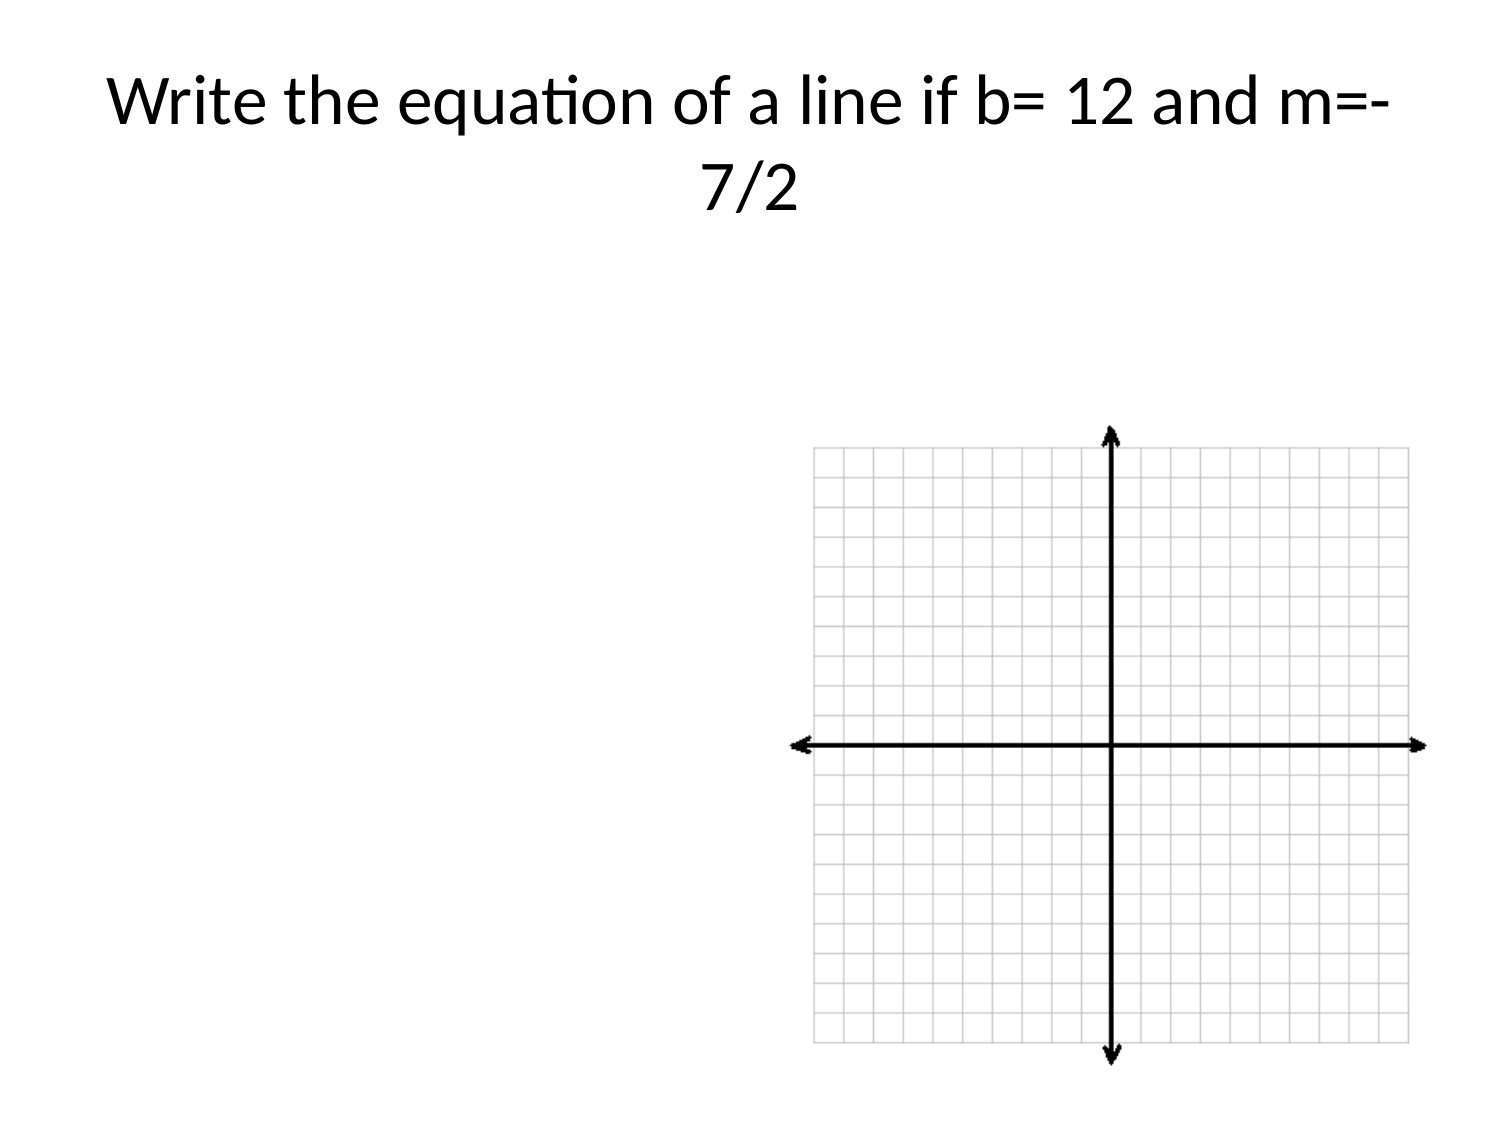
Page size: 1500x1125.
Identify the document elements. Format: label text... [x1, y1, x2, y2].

title Write the equation of a line if b= 12 and m=-7/2 [75, 45, 1425, 233]
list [787, 424, 1434, 1073]
